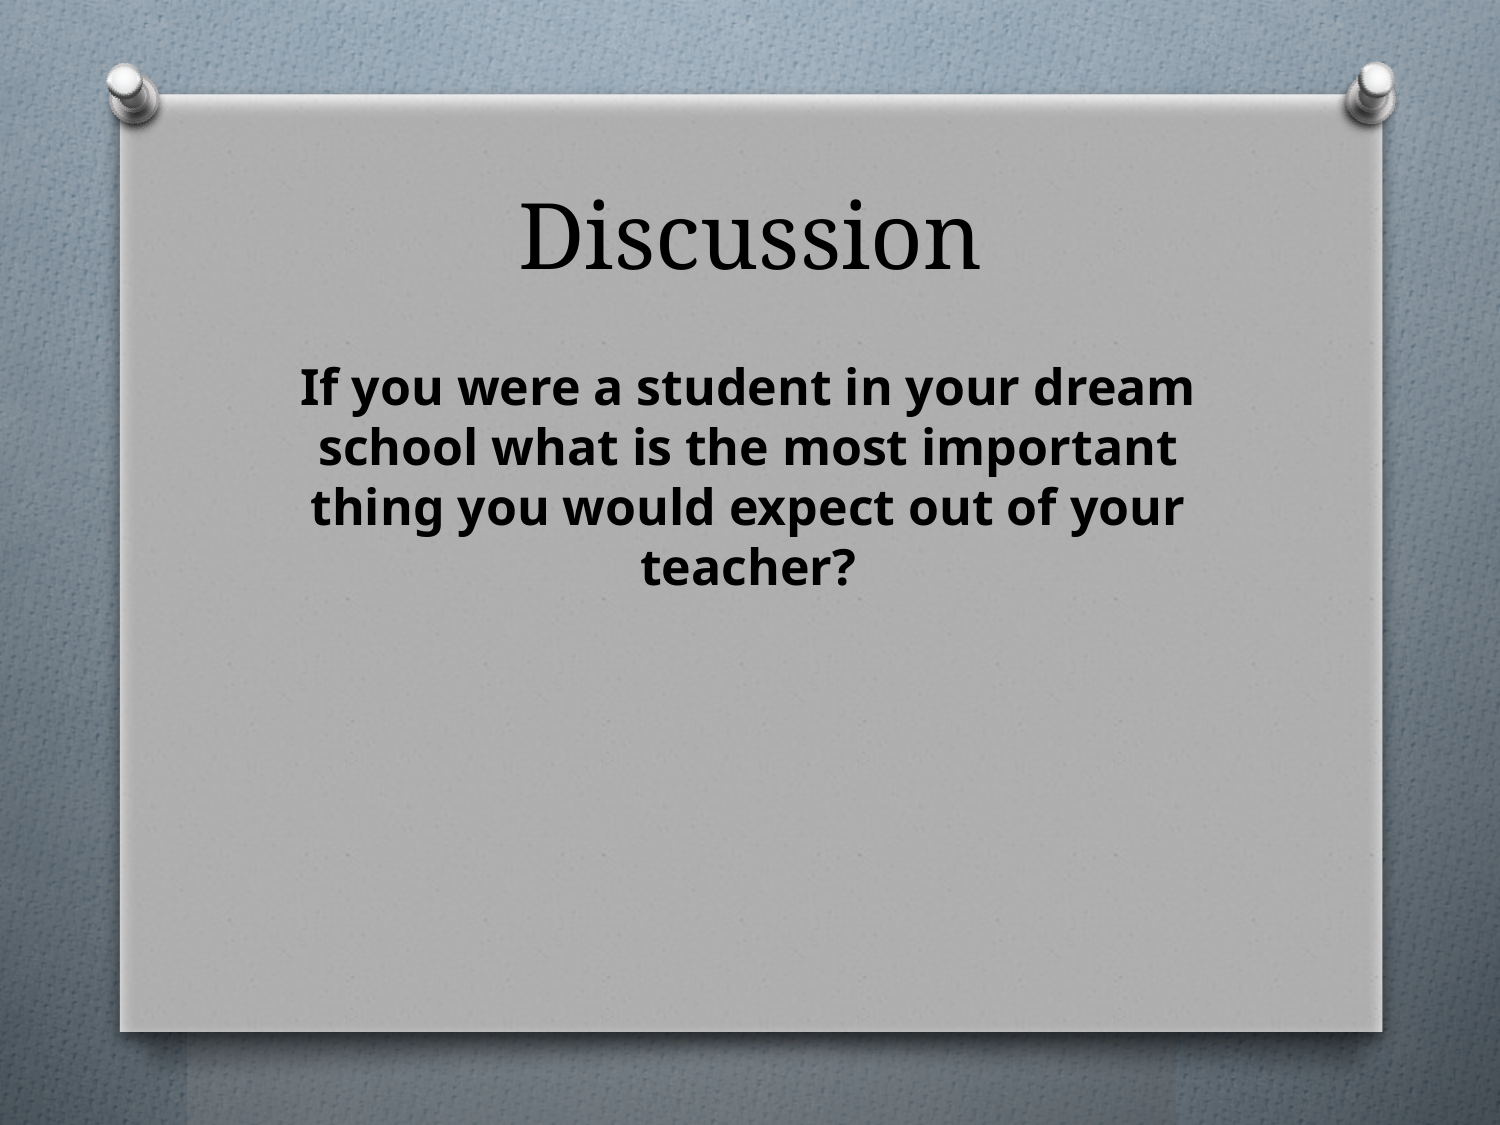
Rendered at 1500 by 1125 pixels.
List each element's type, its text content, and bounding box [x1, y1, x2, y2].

list If you were a student in your dream school what is the most important thing you would expect out of your teacher? [240, 347, 1257, 939]
picture [75, 29, 198, 153]
picture [1317, 35, 1439, 156]
title Discussion [179, 134, 1323, 332]
